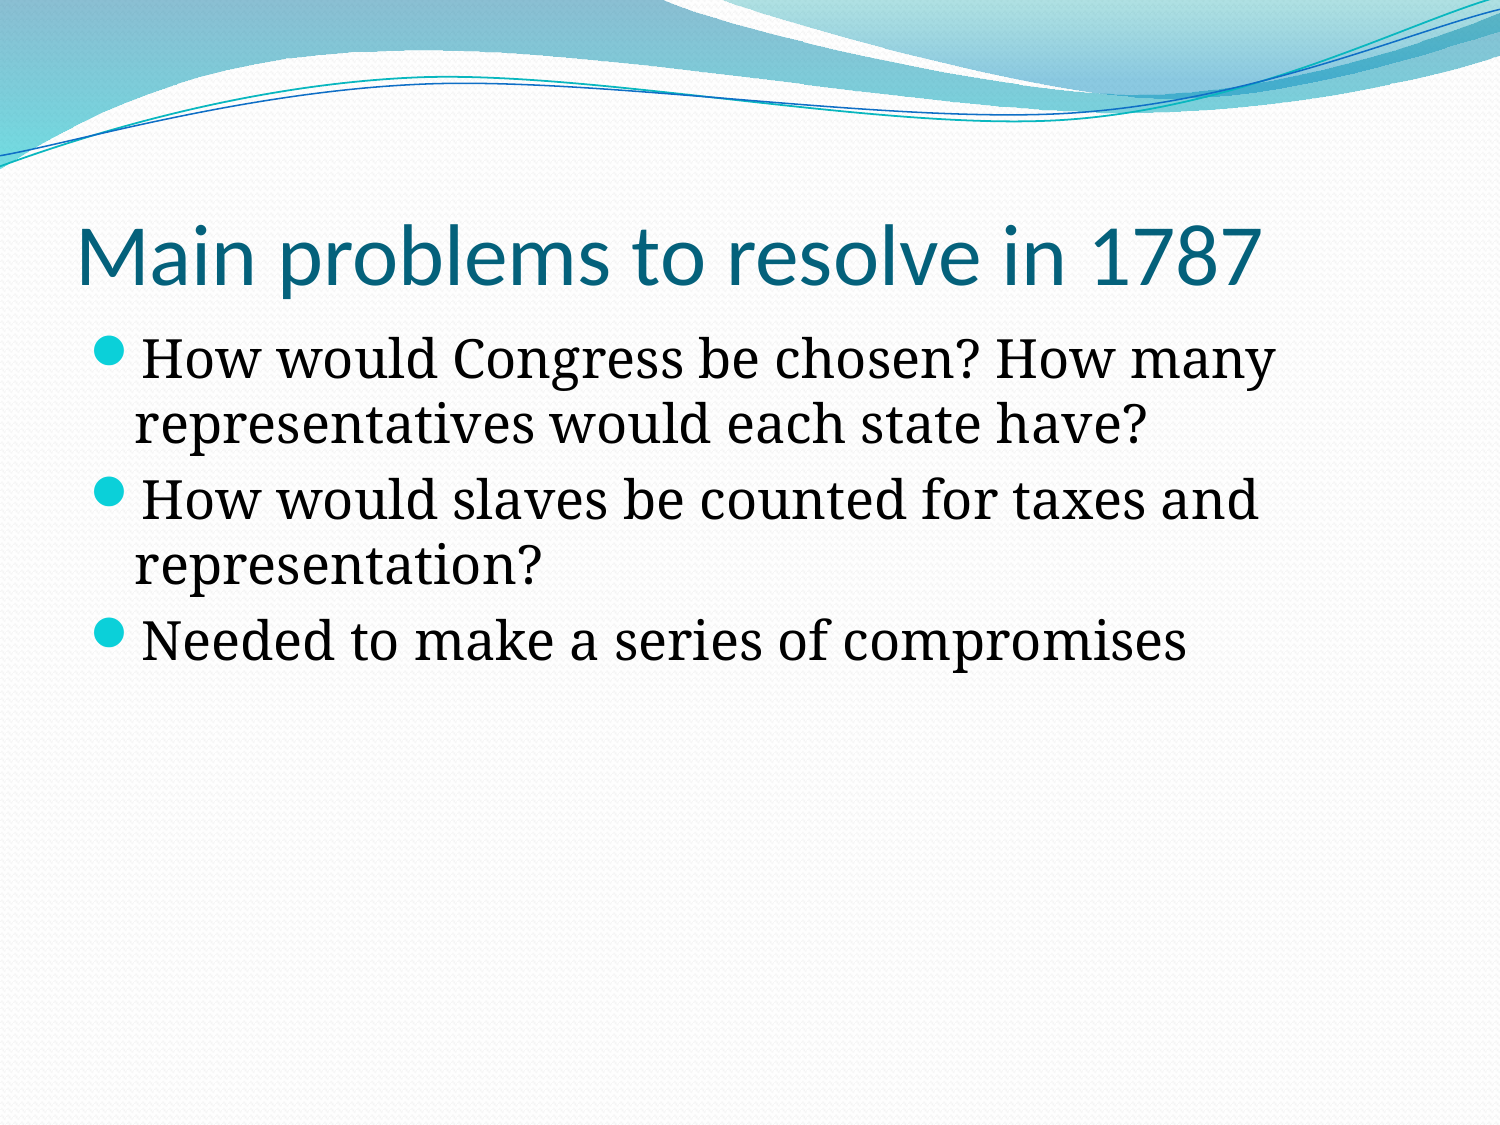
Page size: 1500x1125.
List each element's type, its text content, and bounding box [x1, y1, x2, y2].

list How would Congress be chosen? How many representatives would each state have? How would slaves be counted for taxes and representation? Needed to make a series of compromises [75, 317, 1425, 1038]
title Main problems to resolve in 1787 [75, 115, 1425, 303]
